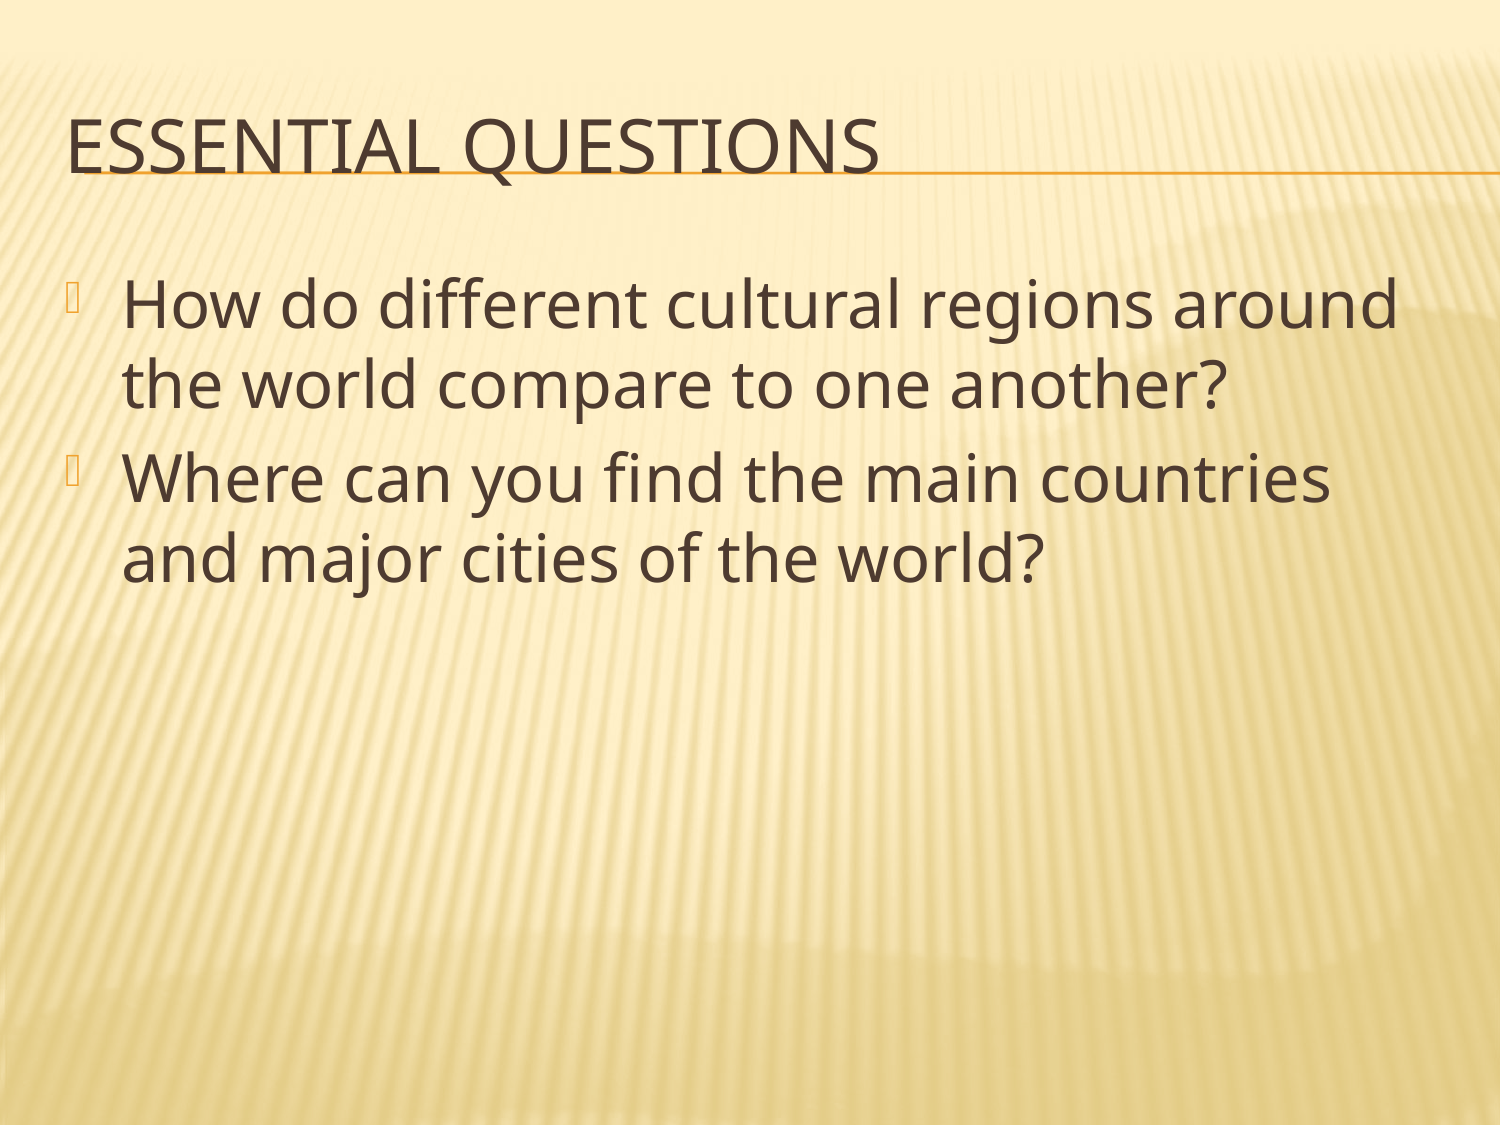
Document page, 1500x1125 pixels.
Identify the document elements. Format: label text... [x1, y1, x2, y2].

list How do different cultural regions around the world compare to one another? Where can you find the main countries and major cities of the world? [50, 254, 1475, 998]
title Essential Questions [50, 75, 1475, 213]
